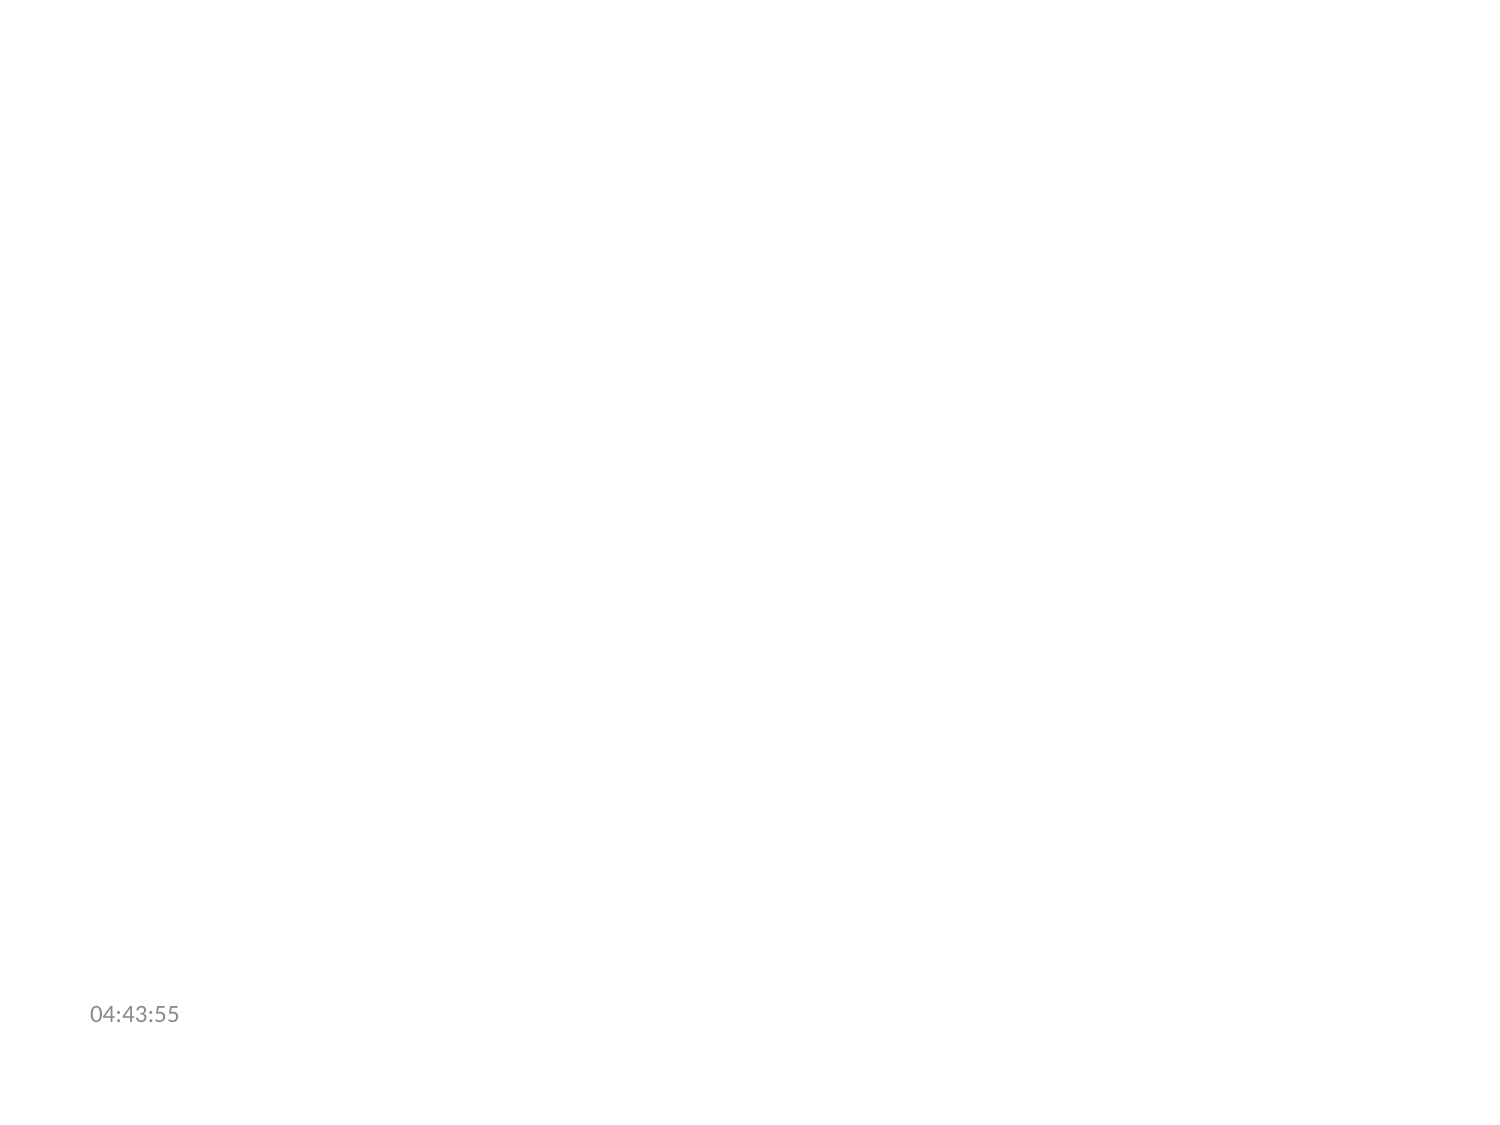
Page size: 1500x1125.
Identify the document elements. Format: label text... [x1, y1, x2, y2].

text_box 15:35:09 [75, 982, 425, 1043]
